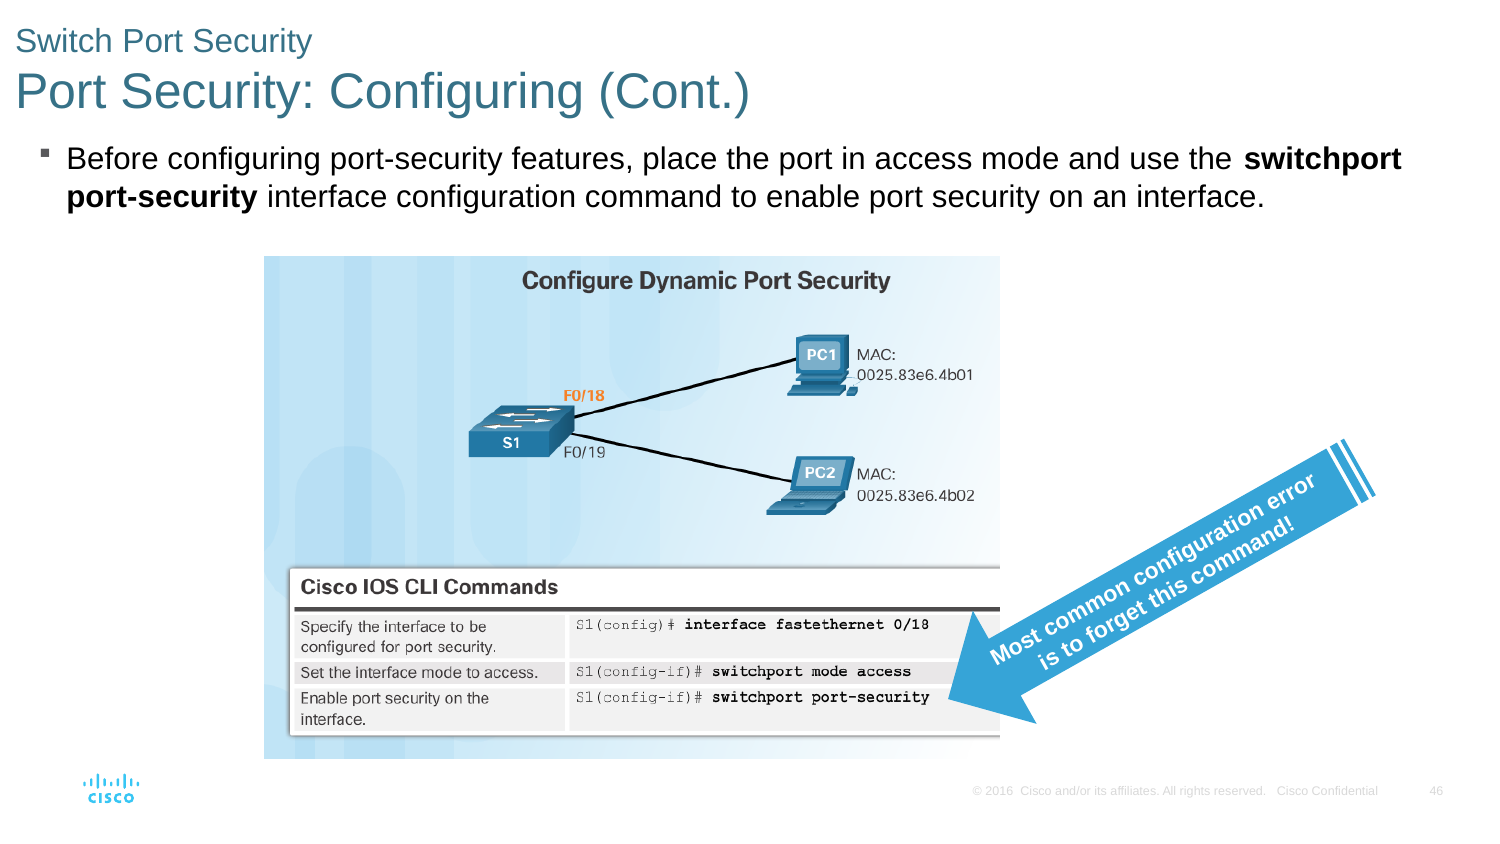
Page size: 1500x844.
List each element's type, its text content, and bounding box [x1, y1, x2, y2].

list Before configuring port-security features, place the port in access mode and use the switchport port-security interface configuration command to enable port security on an interface. [23, 131, 1476, 813]
title Switch Port Security Port Security: Configuring (Cont.) [0, 6, 1500, 131]
text_box Most common configuration error is to forget this command! [1004, 436, 1378, 726]
picture [264, 256, 1000, 759]
